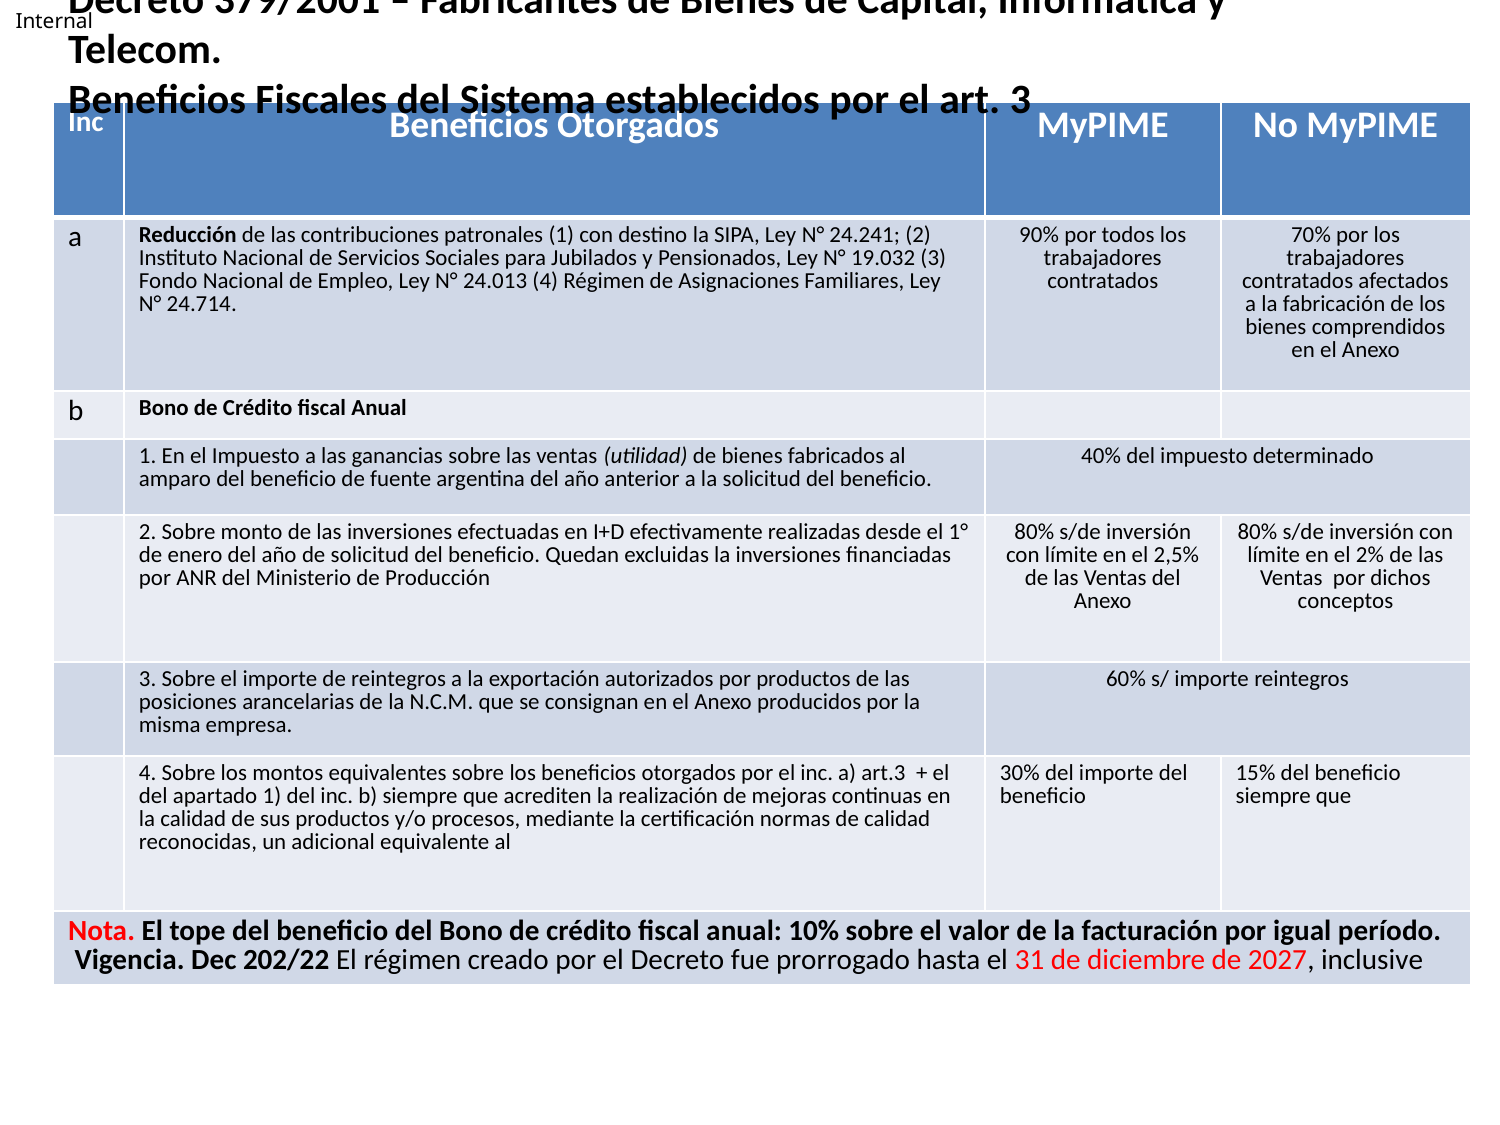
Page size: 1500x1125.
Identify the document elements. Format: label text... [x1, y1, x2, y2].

table_cell 3. Sobre el importe de reintegros a la exportación autorizados por productos de las posiciones arancelarias de la N.C.M. que se consignan en el Anexo producidos por la misma empresa. [125, 663, 984, 755]
table_cell [54, 663, 123, 755]
table_cell b [54, 392, 123, 438]
table_cell 2. Sobre monto de las inversiones efectuadas en I+D efectivamente realizadas desde el 1° de enero del año de solicitud del beneficio. Quedan excluidas la inversiones financiadas por ANR del Ministerio de Producción [125, 516, 984, 661]
table_cell Reducción de las contribuciones patronales (1) con destino la SIPA, Ley N° 24.241; (2) Instituto Nacional de Servicios Sociales para Jubilados y Pensionados, Ley N° 19.032 (3) Fondo Nacional de Empleo, Ley N° 24.013 (4) Régimen de Asignaciones Familiares, Ley N° 24.714. [125, 220, 984, 390]
table_cell 4. Sobre los montos equivalentes sobre los beneficios otorgados por el inc. a) art.3 + el del apartado 1) del inc. b) siempre que acrediten la realización de mejoras continuas en la calidad de sus productos y/o procesos, mediante la certificación normas de calidad reconocidas, un adicional equivalente al [125, 757, 984, 910]
table_cell 80% s/de inversión con límite en el 2,5% de las Ventas del Anexo [986, 516, 1220, 661]
table_cell [54, 757, 123, 910]
table_cell [1222, 392, 1470, 438]
table_cell [54, 516, 123, 661]
table_header Beneficios Otorgados [125, 103, 984, 215]
table_header MyPIME [986, 103, 1220, 215]
table_cell 90% por todos los trabajadores contratados [986, 220, 1220, 390]
table_cell a [54, 220, 123, 390]
table_cell 70% por los trabajadores contratados afectados a la fabricación de los bienes comprendidos en el Anexo [1222, 220, 1470, 390]
table_cell 80% s/de inversión con límite en el 2% de las Ventas por dichos conceptos [1222, 516, 1470, 661]
table_header Inc [54, 103, 123, 215]
table_cell 30% del importe del beneficio [986, 757, 1220, 910]
table_cell 60% s/ importe reintegros [986, 663, 1470, 755]
text_box Decreto 379/2001 – Fabricantes de Bienes de Capital, Informática y Telecom. Beneficios Fiscales del Sistema establecidos por el art. 3 [53, 6, 1403, 87]
table_cell [986, 392, 1220, 438]
table_cell Bono de Crédito fiscal Anual [125, 392, 984, 438]
table_cell Nota. El tope del beneficio del Bono de crédito fiscal anual: 10% sobre el valor de la facturación por igual período. Vigencia. Dec 202/22 El régimen creado por el Decreto fue prorrogado hasta el 31 de diciembre de 2027, inclusive [54, 912, 1470, 984]
table_cell 40% del impuesto determinado [986, 440, 1470, 514]
table_cell 15% del beneficio siempre que [1222, 757, 1470, 910]
table_header No MyPIME [1222, 103, 1470, 215]
table_cell [54, 440, 123, 514]
table_cell 1. En el Impuesto a las ganancias sobre las ventas (utilidad) de bienes fabricados al amparo del beneficio de fuente argentina del año anterior a la solicitud del beneficio. [125, 440, 984, 514]
